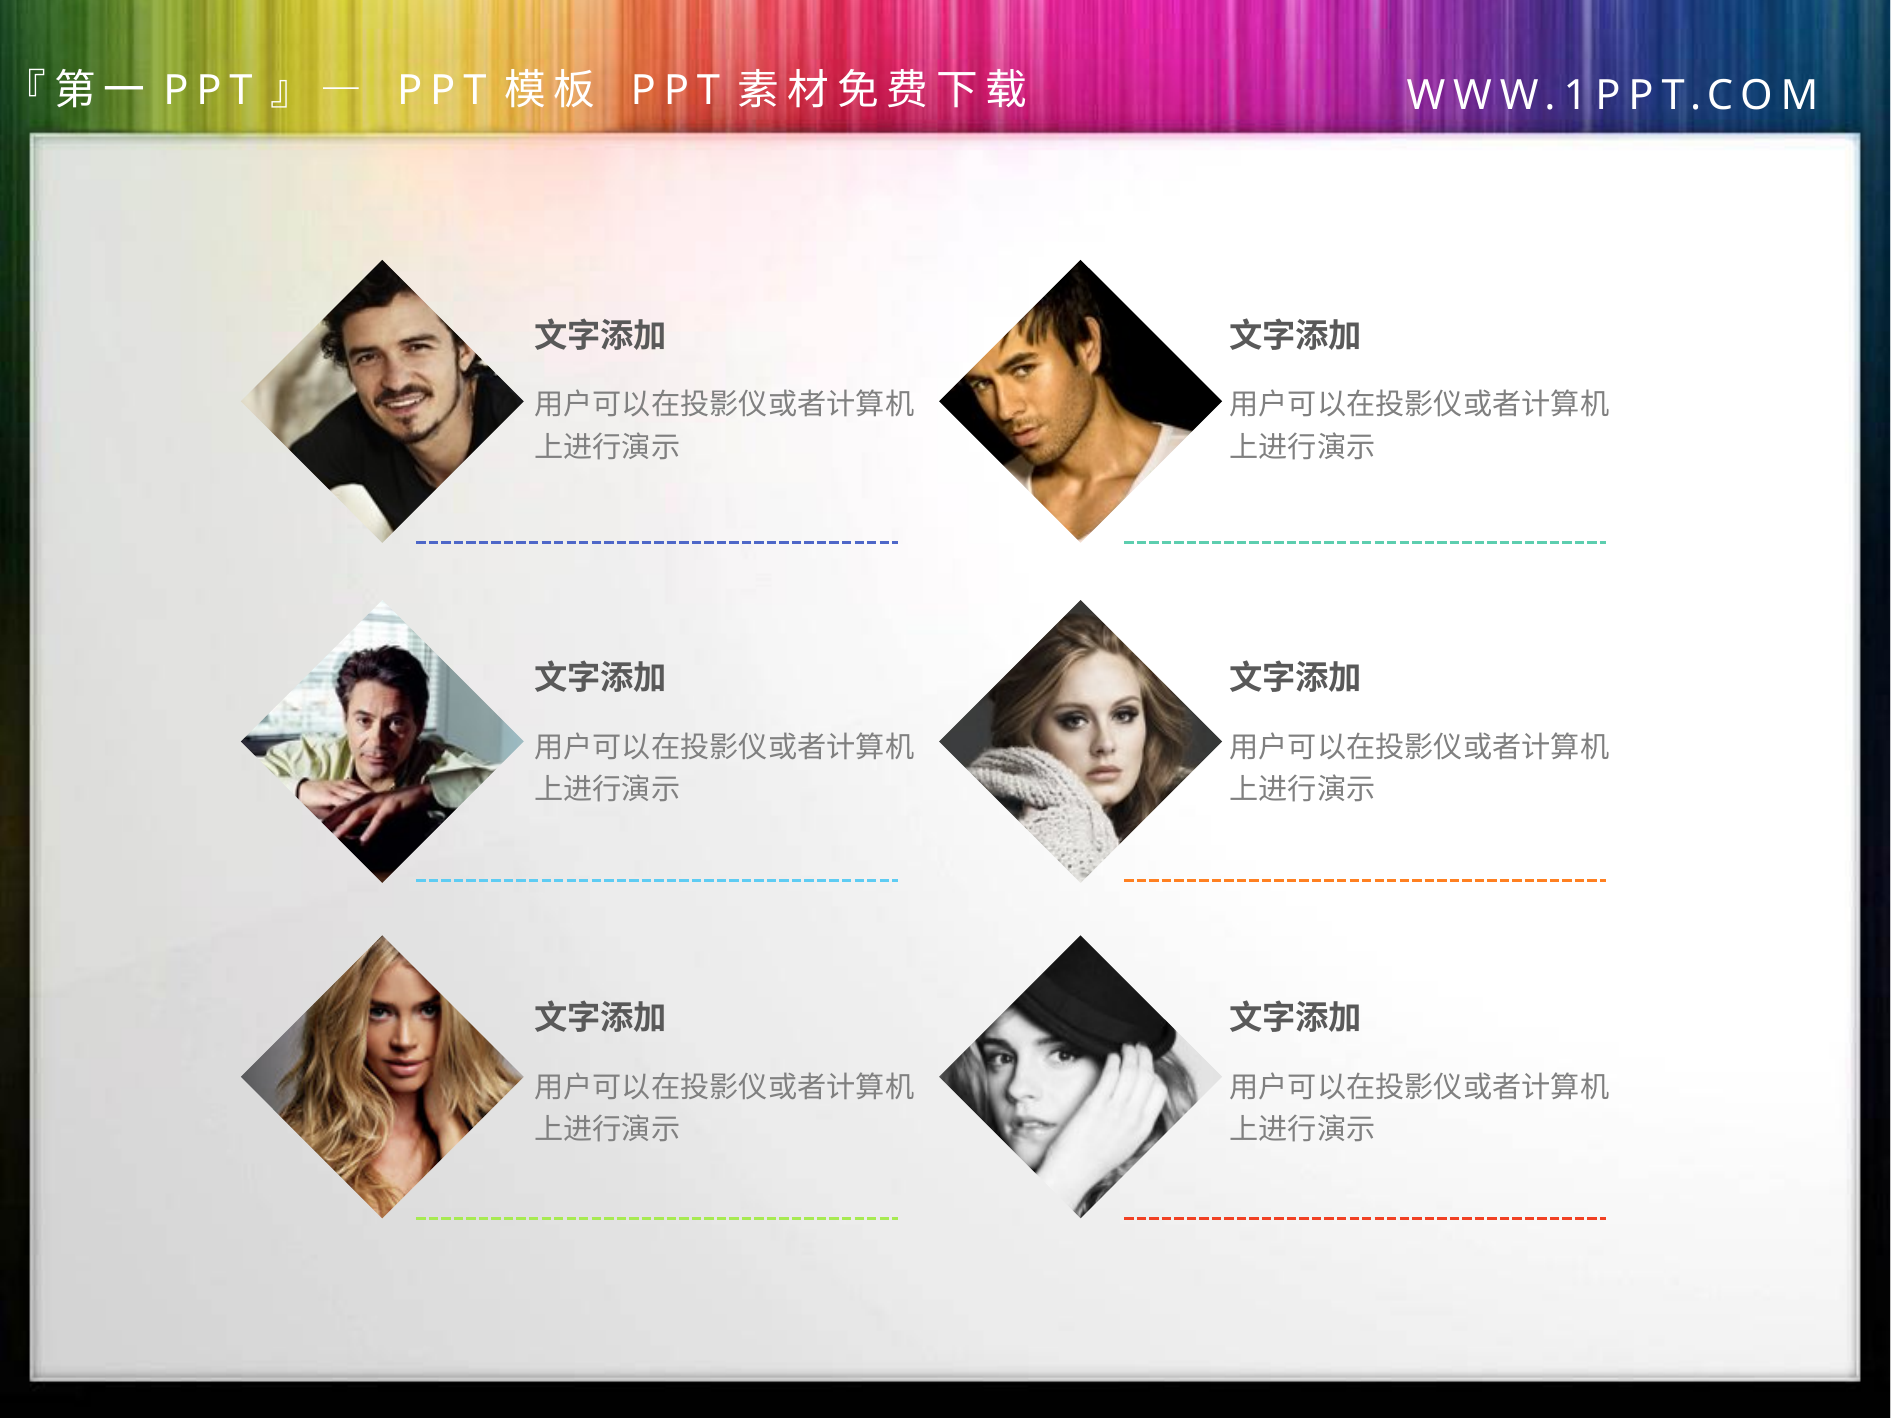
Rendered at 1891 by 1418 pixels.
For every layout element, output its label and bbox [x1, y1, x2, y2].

text_box [416, 640, 935, 881]
text_box [1123, 640, 1631, 881]
text_box [1123, 980, 1631, 1219]
text_box [416, 980, 935, 1219]
text_box [416, 298, 935, 544]
text_box [1123, 298, 1631, 544]
picture [0, 0, 1891, 1418]
